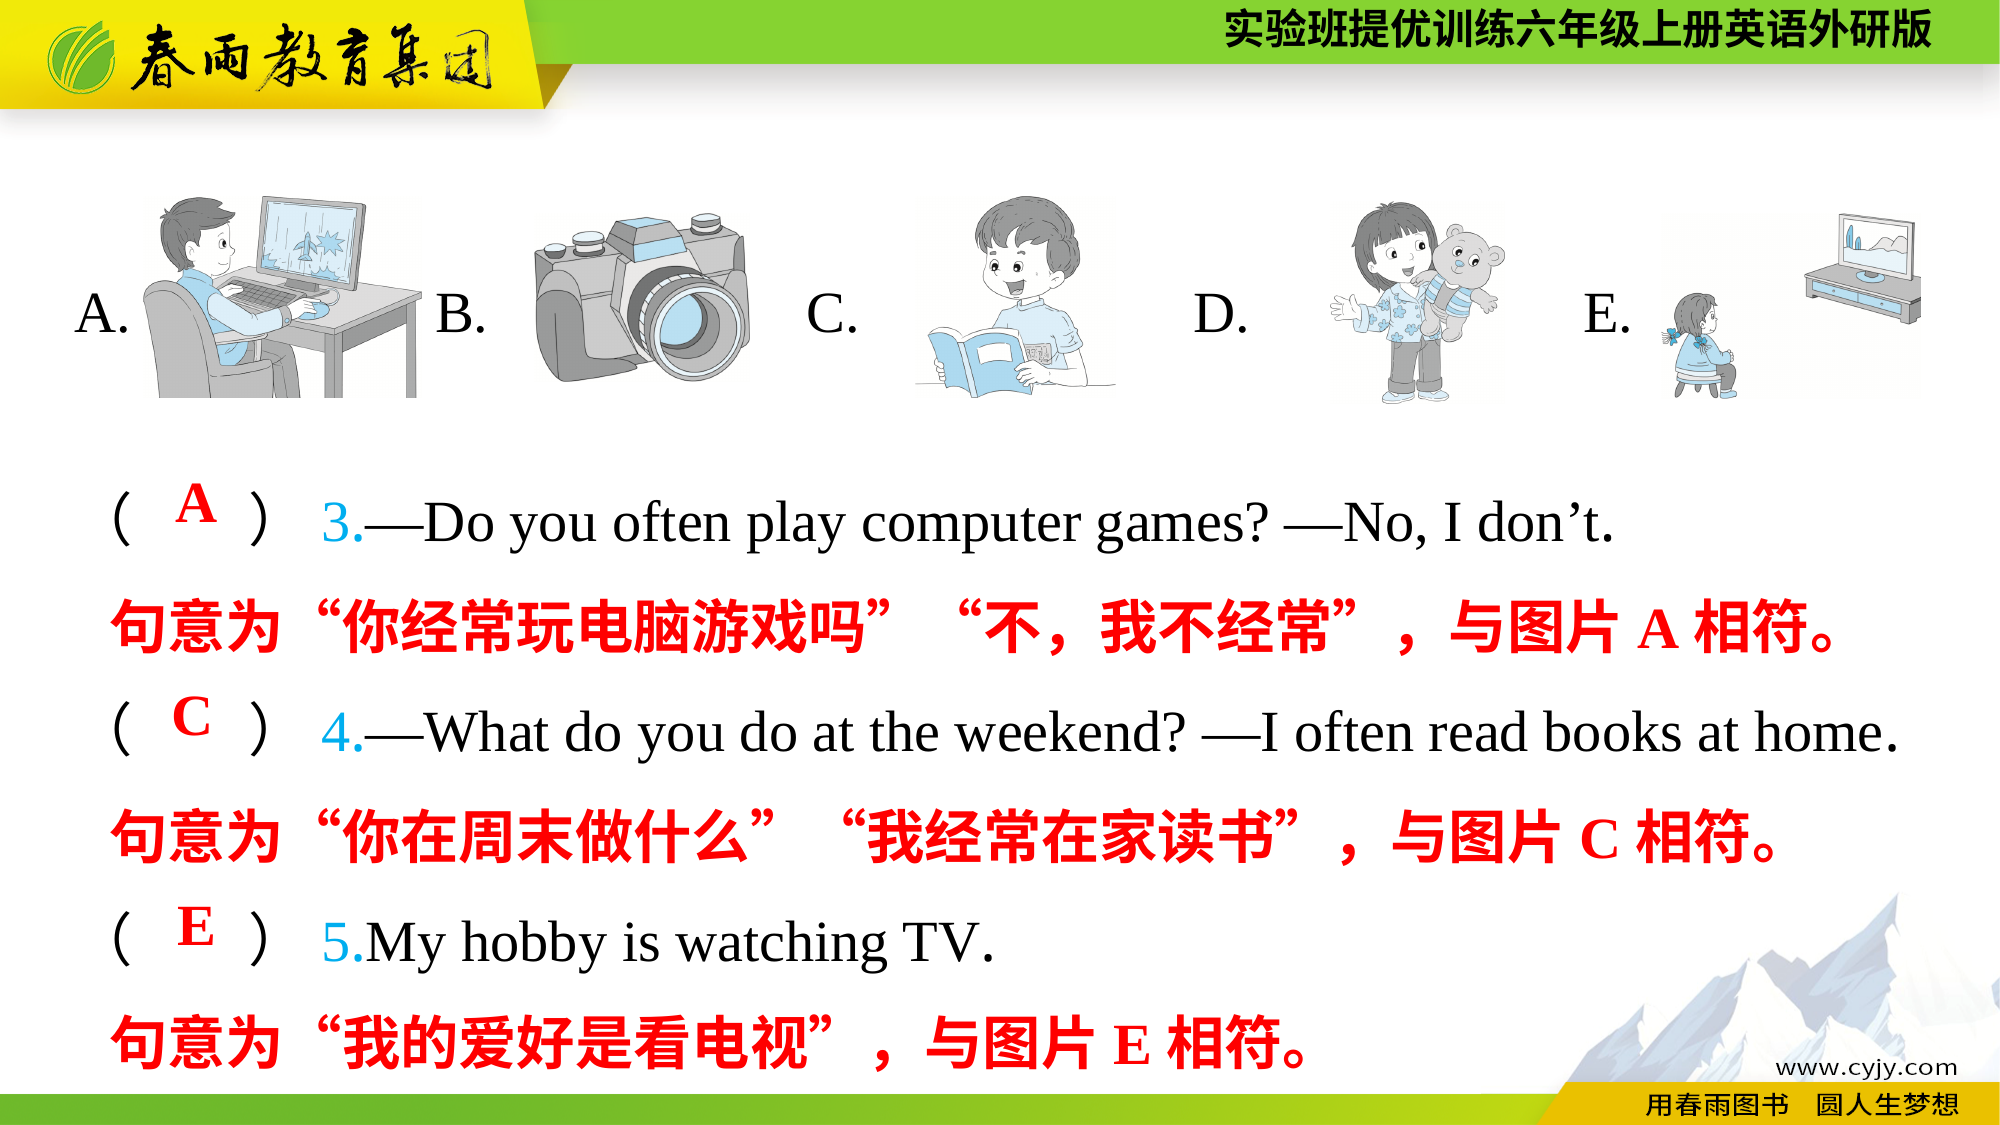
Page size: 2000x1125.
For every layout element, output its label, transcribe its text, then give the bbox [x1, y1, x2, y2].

text_box C [156, 669, 252, 755]
picture [0, 0, 2000, 1125]
text_box 句意为“你在周末做什么”“我经常在家读书”，与图片C相符。 [94, 757, 1898, 878]
text_box 句意为“我的爱好是看电视”，与图片E相符。 [94, 963, 1626, 1084]
text_box A [161, 457, 256, 542]
text_box E [162, 880, 258, 965]
list A. B. C. D. E. （ ）3.—Do you often play computer games? —No, I don’t. （ ）4.—What do you do at the weekend? —I often read books at home. （ ）5.My hobby is watching TV. [59, 231, 1944, 976]
text_box 句意为“你经常玩电脑游戏吗”“不，我不经常”，与图片A相符。 [94, 547, 1945, 668]
